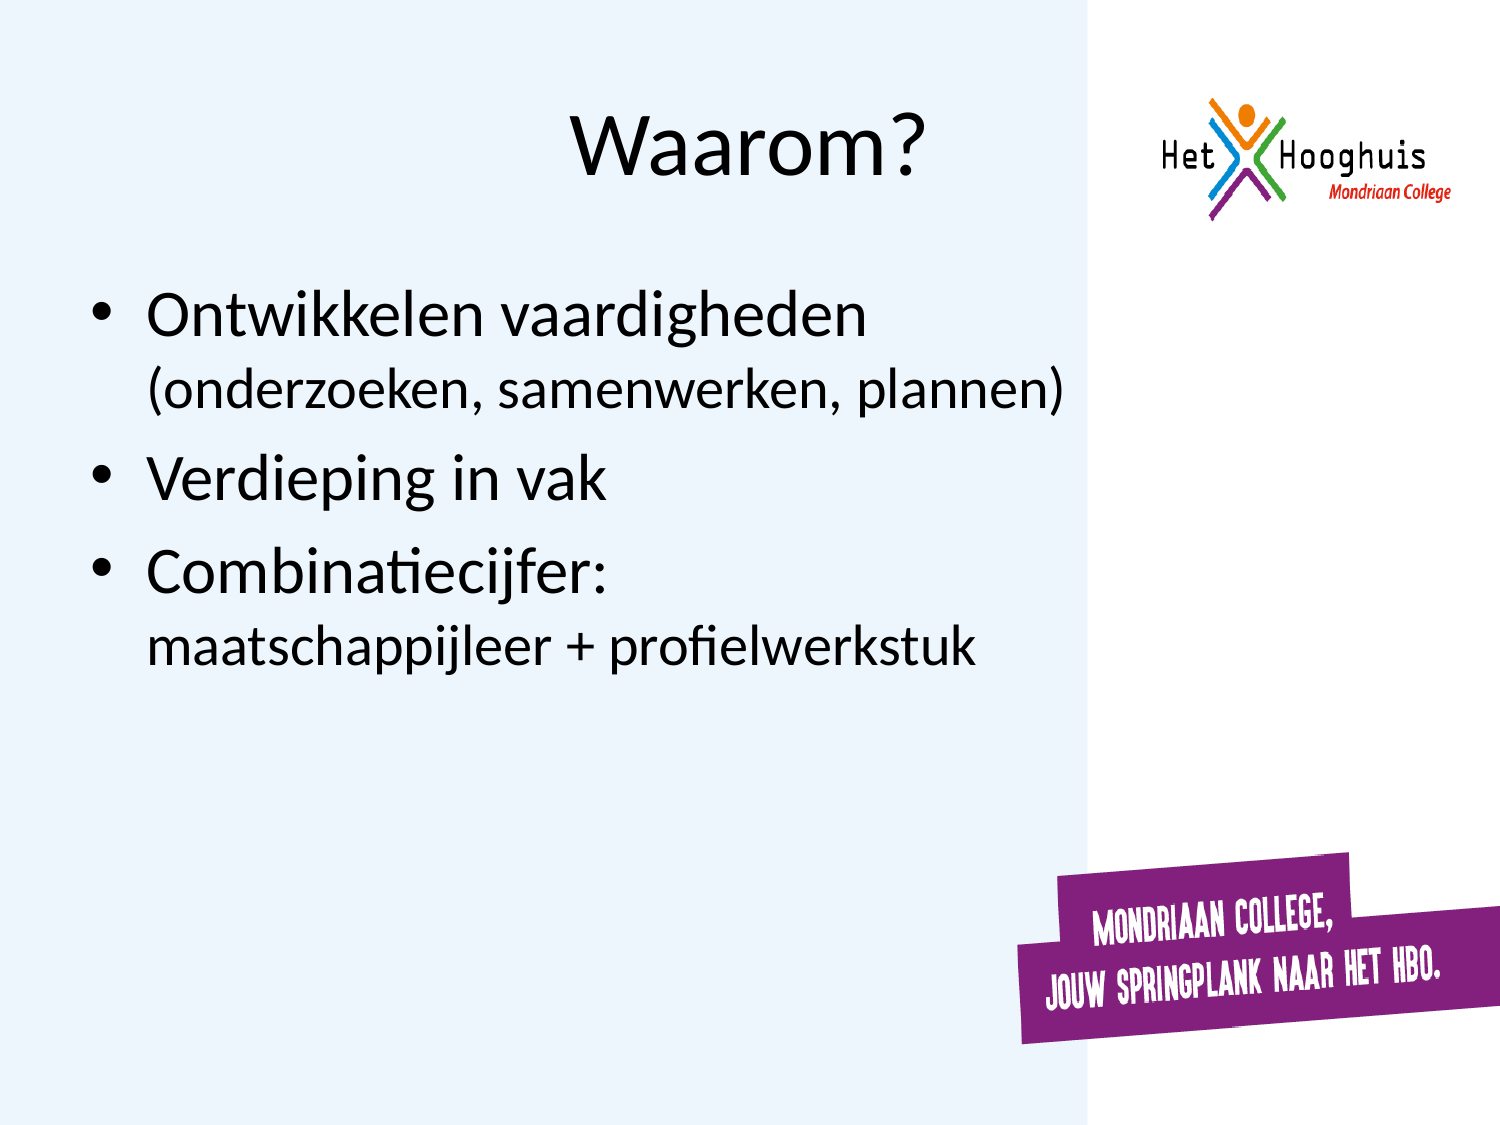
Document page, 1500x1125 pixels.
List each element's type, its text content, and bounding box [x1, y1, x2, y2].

picture [0, 0, 1500, 1125]
list Ontwikkelen vaardigheden (onderzoeken, samenwerken, plannen) Verdieping in vak Combinatiecijfer: maatschappijleer + profielwerkstuk [75, 262, 1425, 1005]
title Waarom? [75, 45, 1425, 233]
